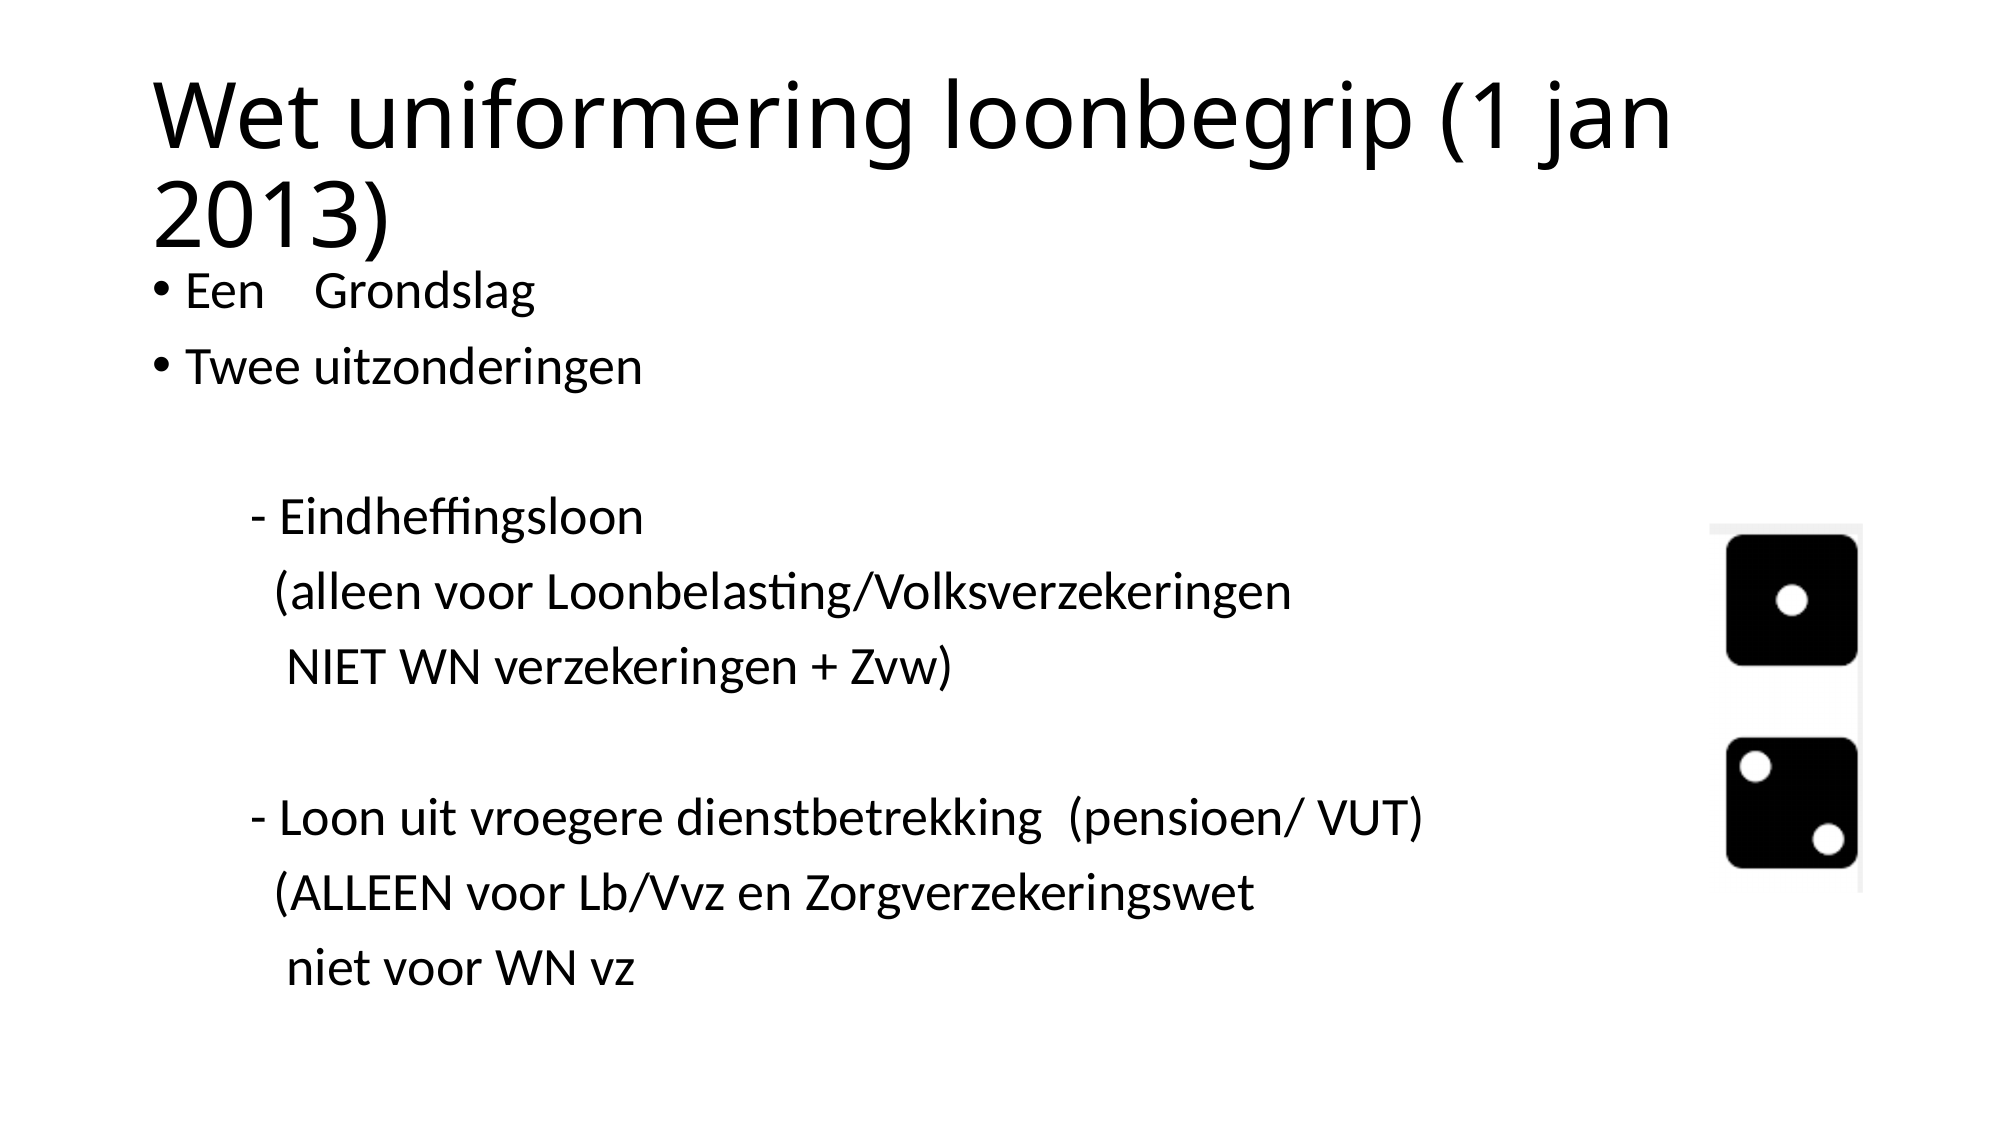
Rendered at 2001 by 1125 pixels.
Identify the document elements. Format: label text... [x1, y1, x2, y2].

title Wet uniformering loonbegrip (1 jan 2013) [137, 59, 1863, 254]
picture [1600, 524, 1971, 892]
list Een Grondslag Twee uitzonderingen - Eindheffingsloon (alleen voor Loonbelasting/Volksverzekeringen NIET WN verzekeringen + Zvw) - Loon uit vroegere dienstbetrekking (pensioen/ VUT) (ALLEEN voor Lb/Vvz en Zorgverzekeringswet niet voor WN vz [137, 254, 1863, 1014]
